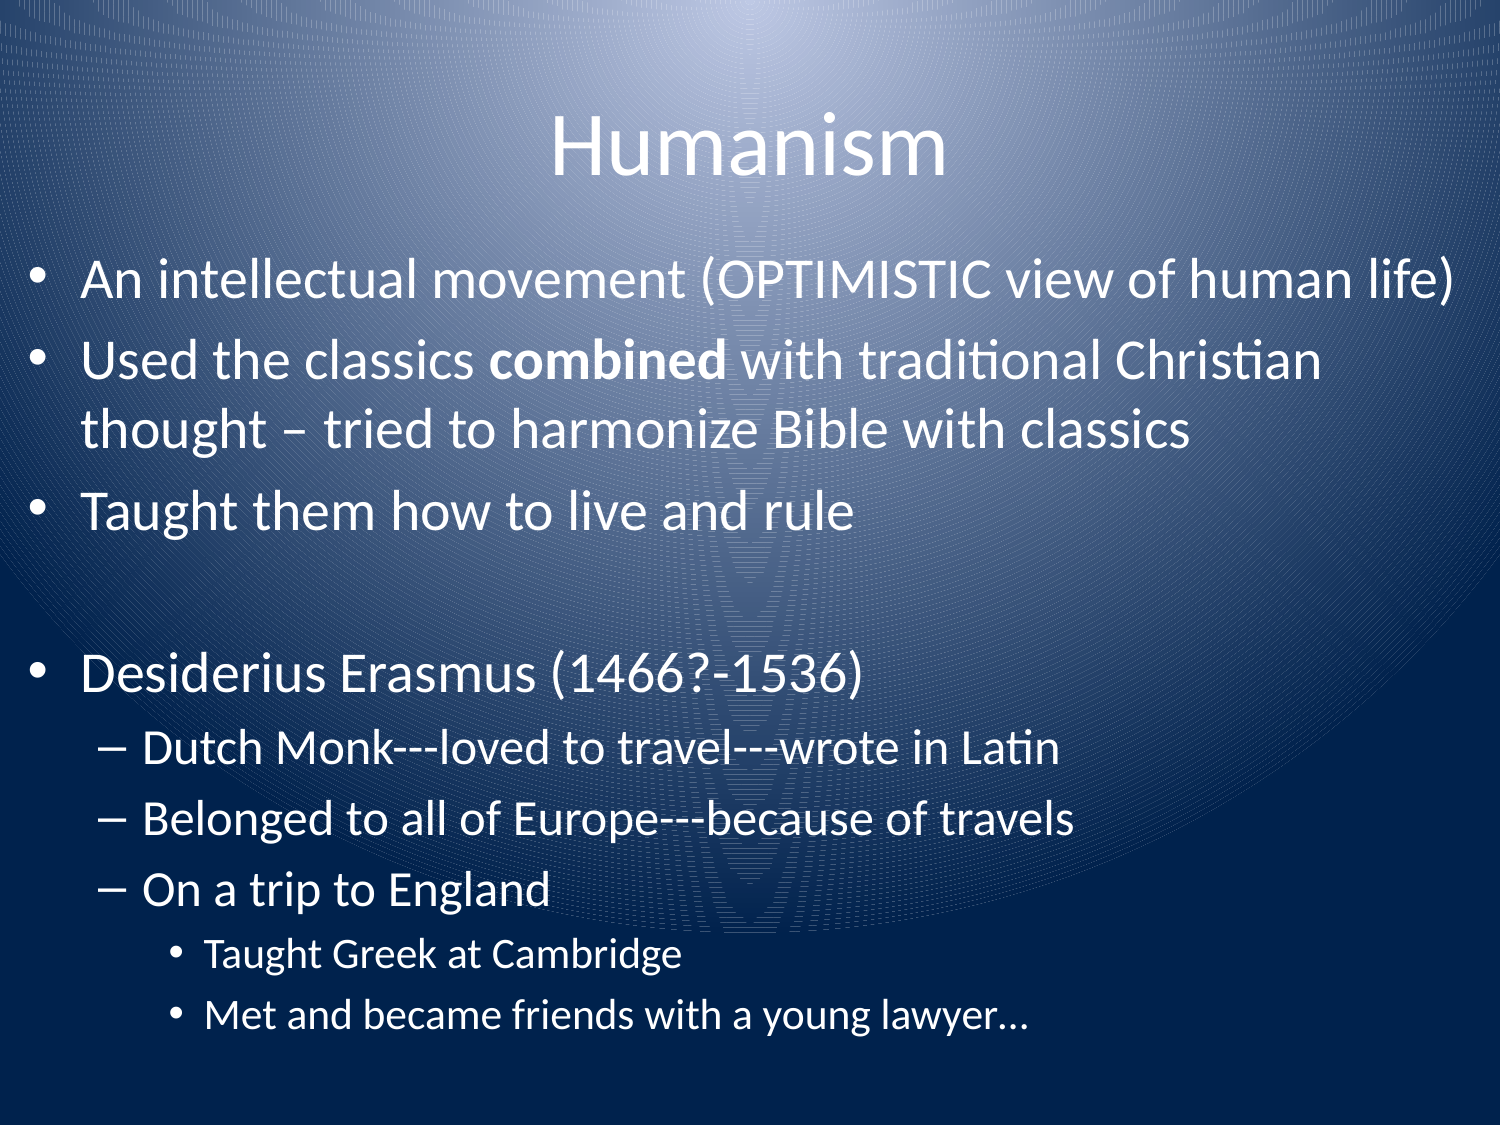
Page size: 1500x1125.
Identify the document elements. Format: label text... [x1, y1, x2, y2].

list An intellectual movement (OPTIMISTIC view of human life) Used the classics combined with traditional Christian thought – tried to harmonize Bible with classics Taught them how to live and rule Desiderius Erasmus (1466?-1536) Dutch Monk---loved to travel---wrote in Latin Belonged to all of Europe---because of travels On a trip to England Taught Greek at Cambridge Met and became friends with a young lawyer… [12, 232, 1475, 1063]
title Humanism [75, 45, 1425, 232]
